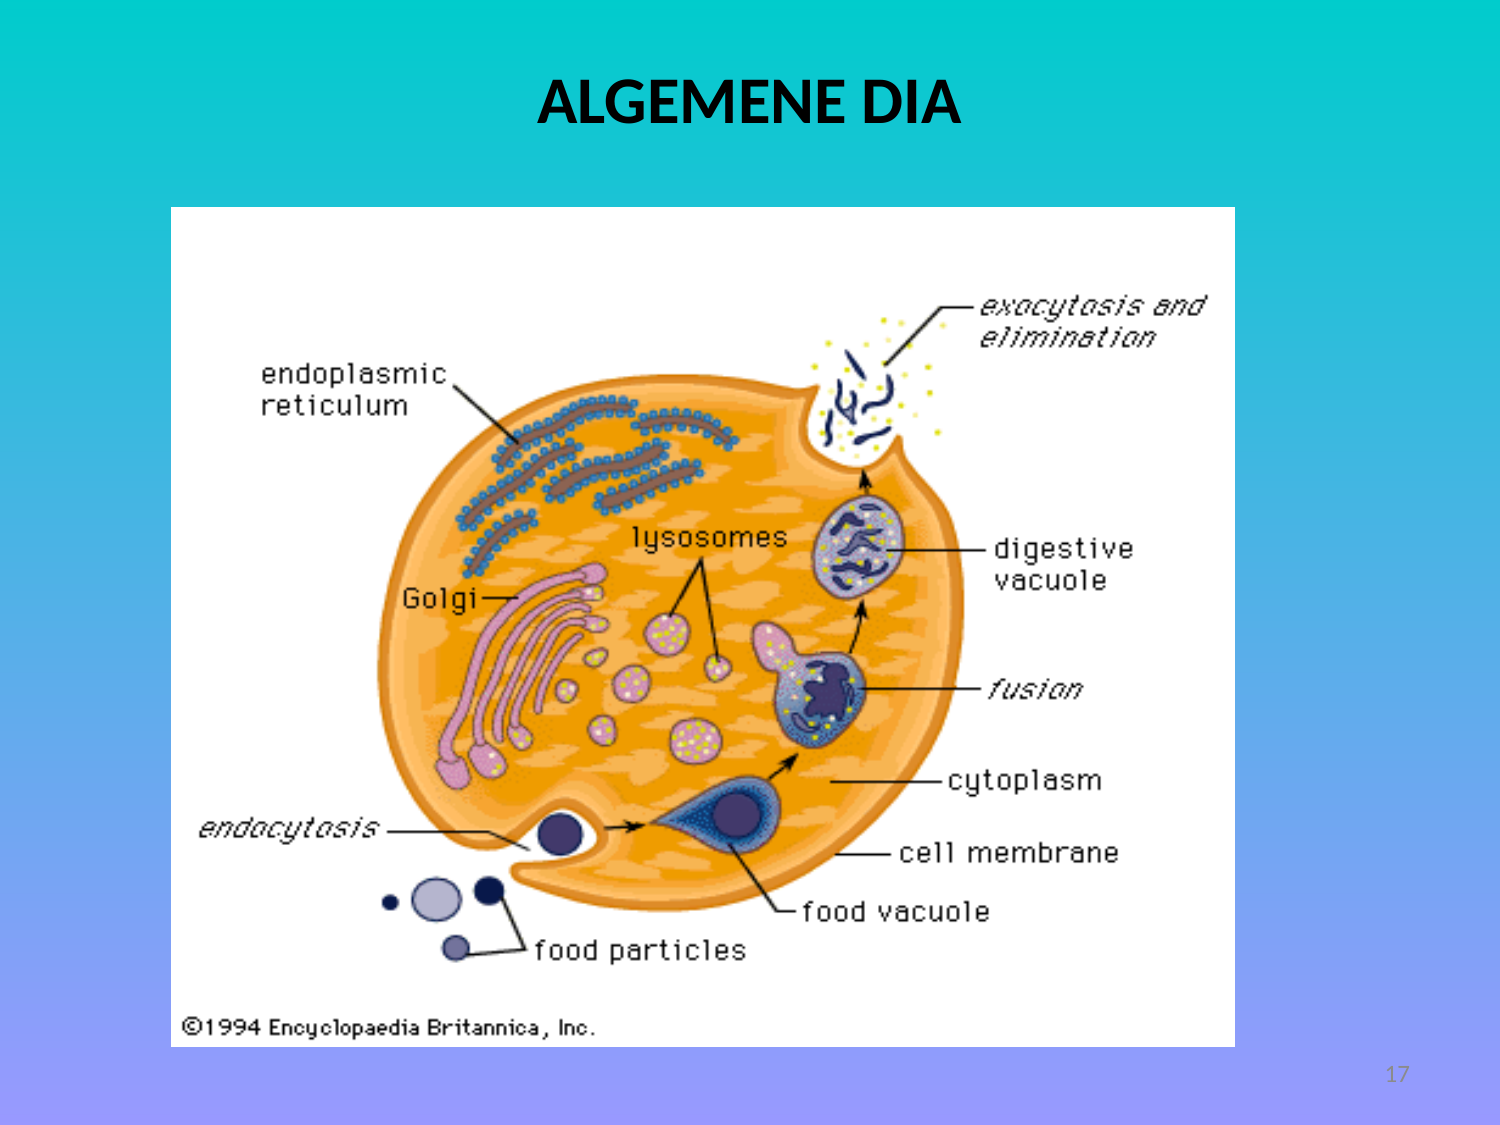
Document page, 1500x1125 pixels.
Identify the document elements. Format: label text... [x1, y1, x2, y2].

slide_number 17 [1074, 1042, 1425, 1103]
picture [170, 207, 1235, 1048]
title ALGEMENE DIA [75, 45, 1425, 149]
